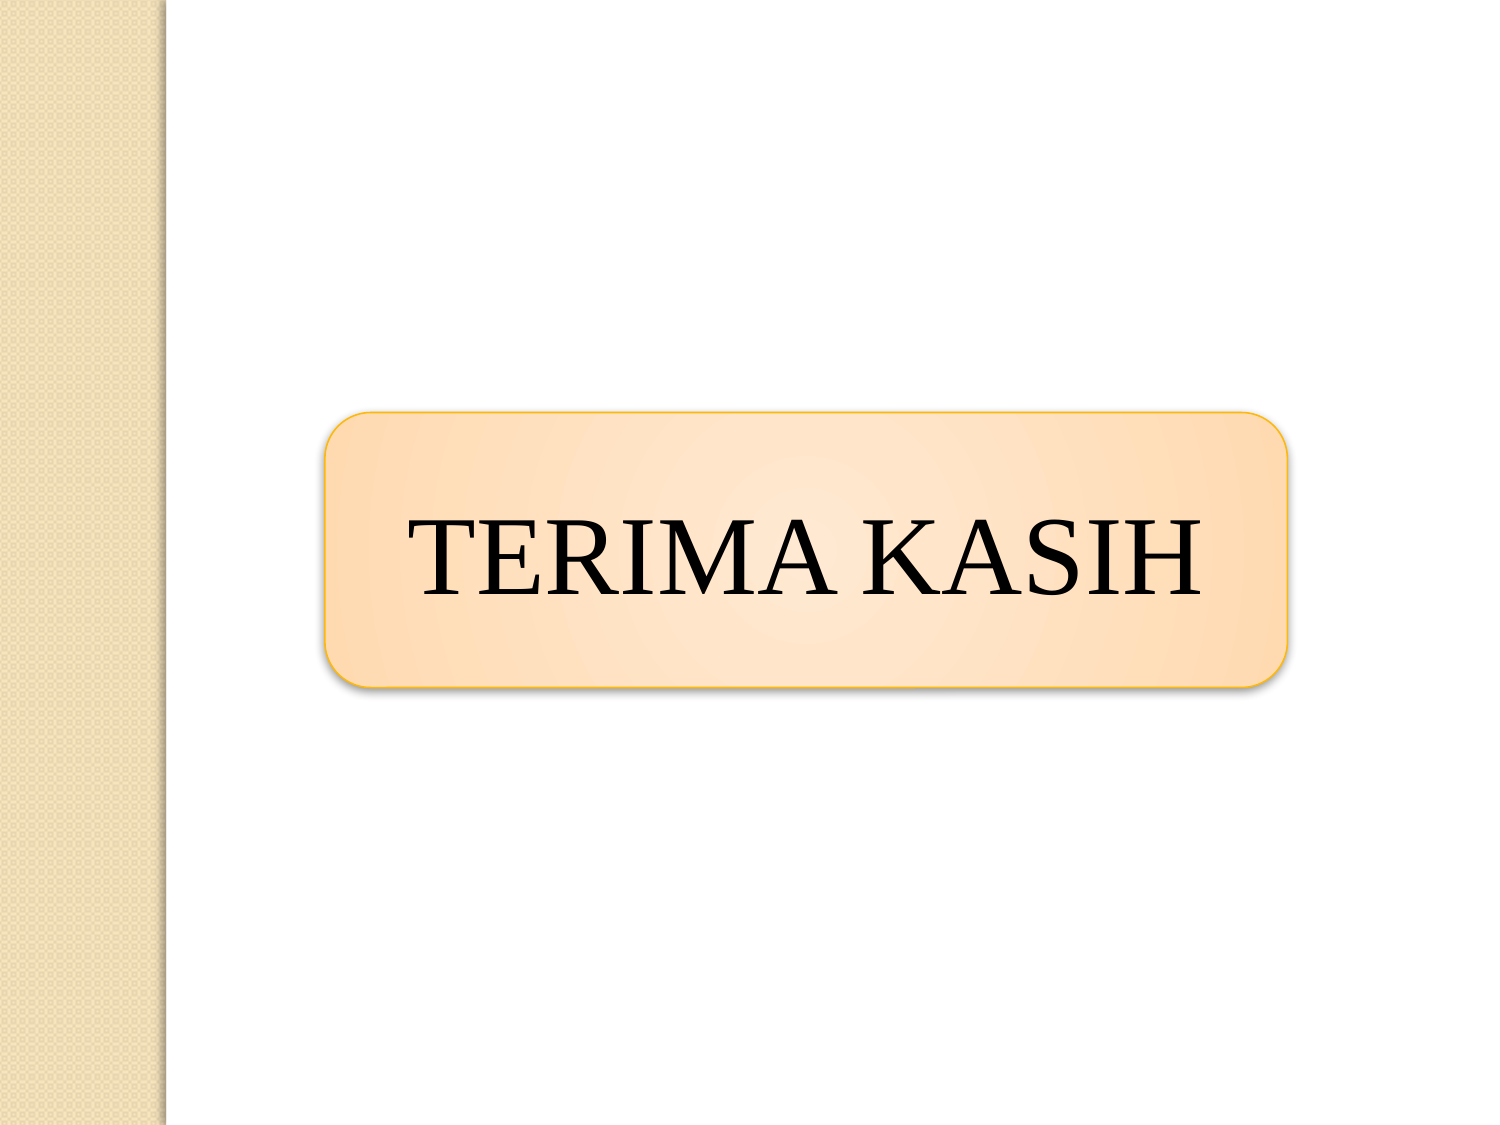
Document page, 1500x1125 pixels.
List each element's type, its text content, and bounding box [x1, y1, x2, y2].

text_box TERIMA KASIH [324, 411, 1289, 689]
